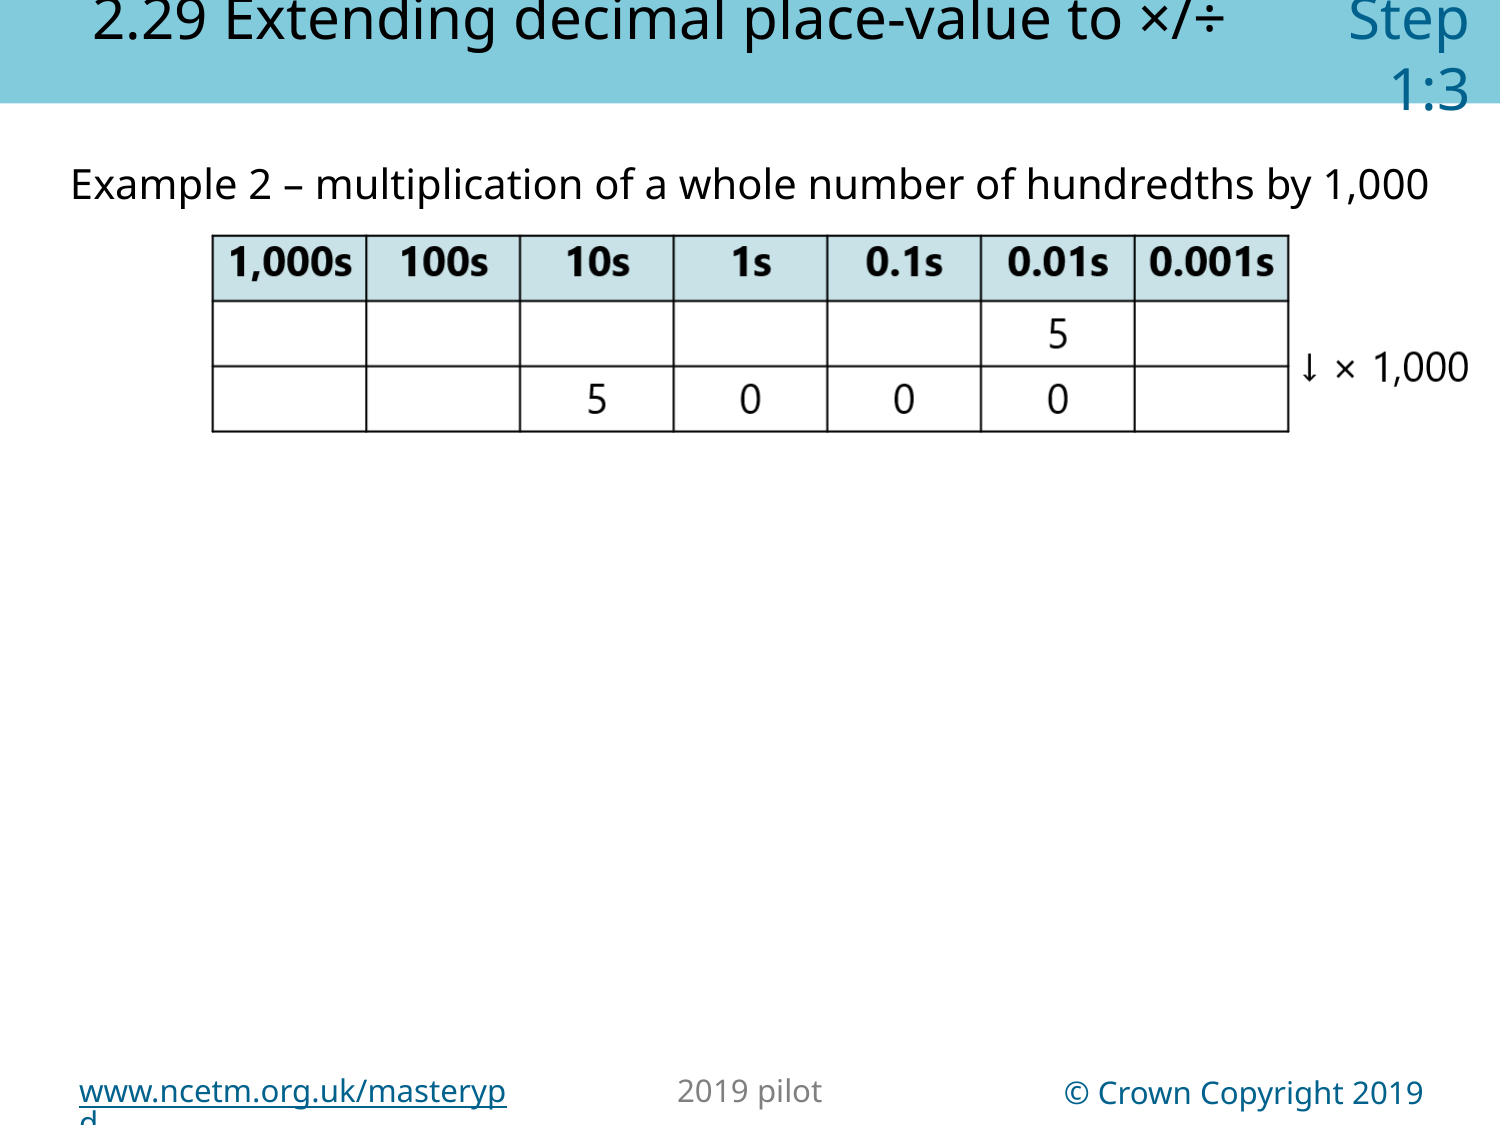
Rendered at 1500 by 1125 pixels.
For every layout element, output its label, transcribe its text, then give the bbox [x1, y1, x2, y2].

text_box Example 2 – multiplication of a whole number of hundredths by 1,000 [55, 150, 1445, 216]
picture [41, 221, 1485, 449]
list 2.29 Extending decimal place-value to ×/÷ Step 1:3 [0, 0, 1500, 104]
